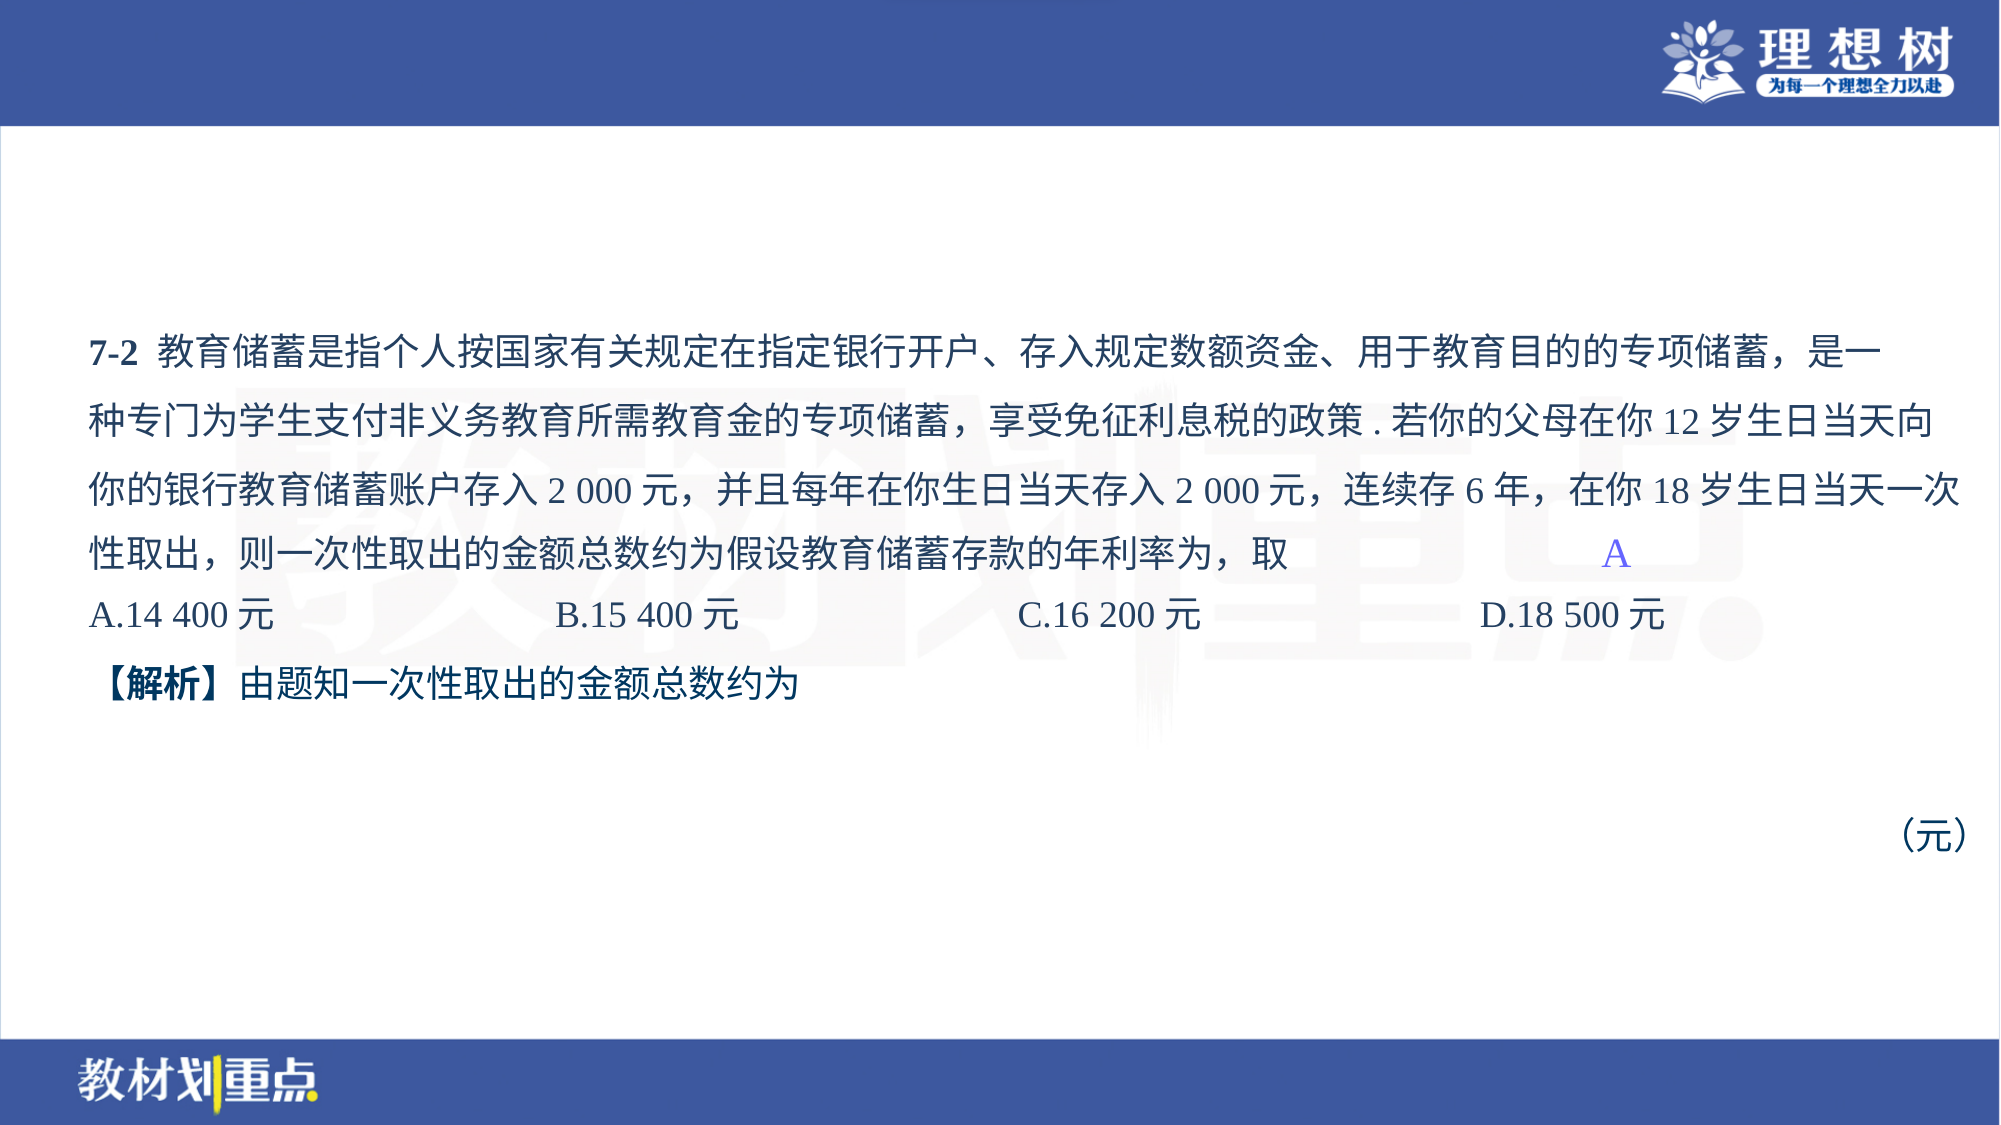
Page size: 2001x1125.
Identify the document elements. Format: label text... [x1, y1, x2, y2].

text_box A.14 400元 B.15 400元 C.16 200元 D.18 500元 [88, 568, 1911, 628]
picture [0, 0, 2000, 1125]
text_box A [1586, 523, 1647, 568]
